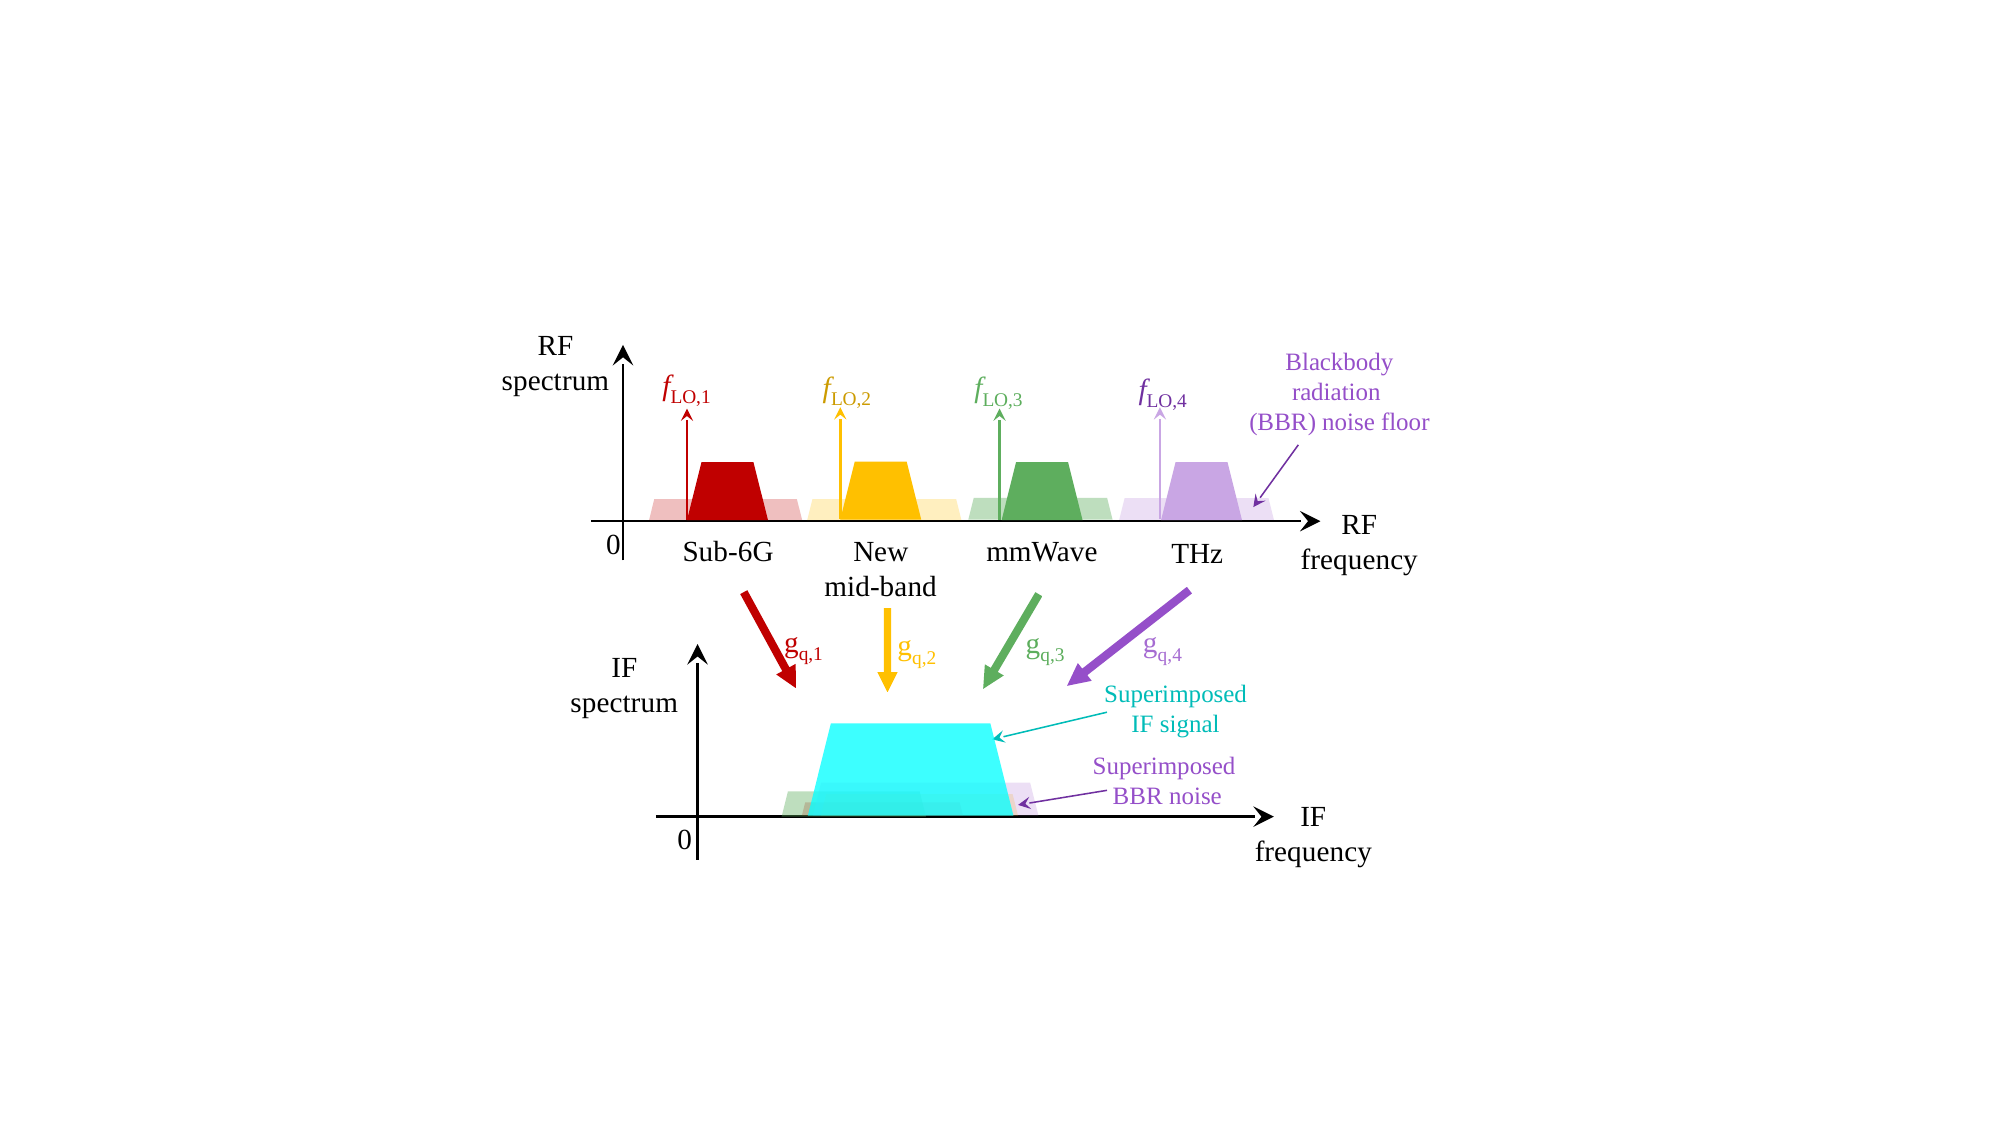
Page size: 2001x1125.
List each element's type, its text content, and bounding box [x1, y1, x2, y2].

text_box fLO,3 [952, 357, 1046, 418]
text_box [1006, 782, 1039, 816]
text_box [776, 672, 797, 689]
text_box [781, 791, 813, 816]
text_box [983, 673, 1004, 689]
text_box 0 [662, 812, 697, 816]
text_box [692, 462, 763, 499]
text_box THz [1125, 526, 1270, 577]
text_box [883, 607, 892, 615]
text_box [1166, 462, 1237, 498]
text_box [807, 499, 962, 521]
text_box Blackbody radiation (BBR) noise floor [1227, 338, 1453, 444]
text_box [1067, 673, 1082, 686]
text_box [649, 499, 686, 521]
text_box fLO,4 [1116, 358, 1210, 419]
text_box gq,3 [972, 612, 1090, 673]
text_box 0 [591, 522, 626, 568]
text_box gq,4 [1090, 612, 1235, 673]
text_box New mid-band [808, 525, 953, 611]
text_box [1253, 444, 1299, 508]
text_box [1023, 592, 1043, 612]
text_box IF frequency [1235, 790, 1392, 875]
text_box [807, 723, 1014, 816]
text_box [879, 676, 896, 693]
text_box RF frequency [1281, 498, 1438, 583]
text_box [992, 712, 1107, 740]
text_box mmWave [969, 525, 1115, 576]
text_box [1007, 462, 1077, 497]
text_box gq,2 [844, 615, 989, 676]
text_box fLO,1 [640, 354, 734, 415]
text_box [1018, 790, 1107, 805]
text_box 0 [662, 817, 698, 863]
text_box [1119, 498, 1274, 520]
text_box fLO,2 [800, 356, 894, 417]
text_box [845, 461, 917, 499]
text_box [740, 590, 759, 611]
text_box [1000, 497, 1113, 520]
text_box IF spectrum [552, 640, 697, 726]
text_box 0 [591, 517, 622, 521]
text_box [1154, 586, 1192, 612]
text_box Superimposed IF signal [1082, 669, 1269, 745]
text_box gq,1 [731, 611, 876, 672]
text_box Sub-6G [655, 525, 801, 576]
text_box [688, 499, 803, 521]
text_box [968, 497, 999, 520]
text_box RF spectrum [483, 318, 628, 404]
text_box Superimposed BBR noise [1071, 742, 1258, 816]
